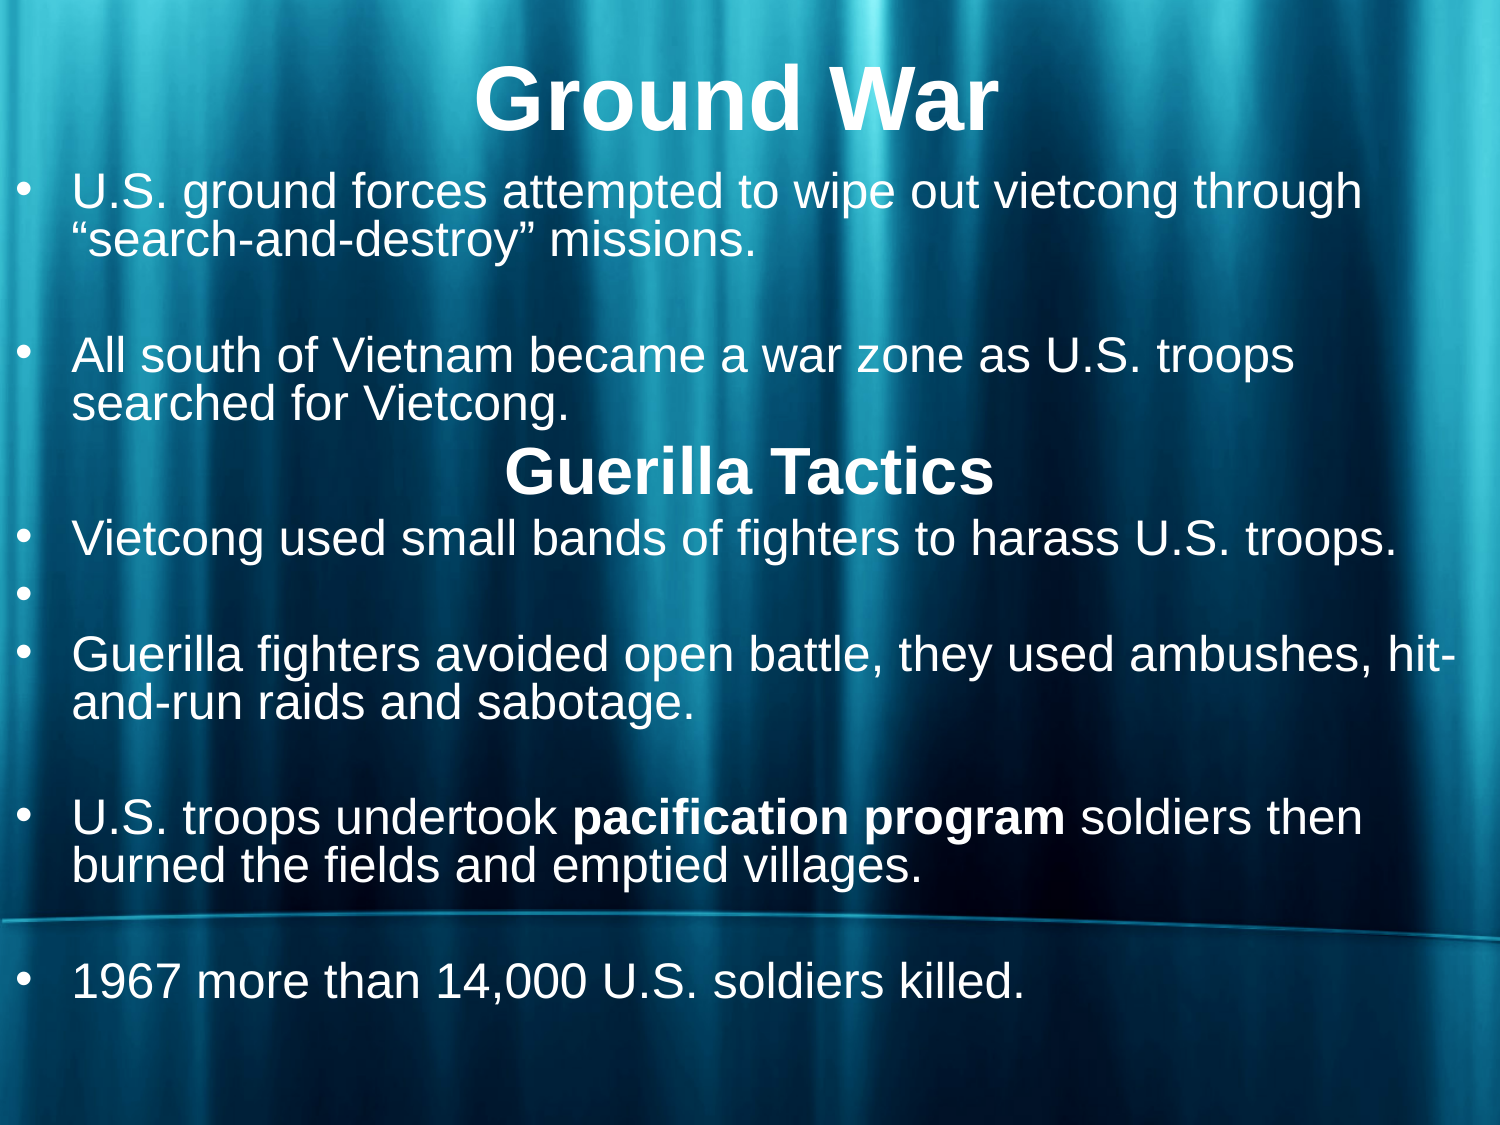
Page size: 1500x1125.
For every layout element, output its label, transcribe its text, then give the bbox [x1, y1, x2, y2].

list U.S. ground forces attempted to wipe out vietcong through “search-and-destroy” missions. All south of Vietnam became a war zone as U.S. troops searched for Vietcong. Guerilla Tactics Vietcong used small bands of fighters to harass U.S. troops. Guerilla fighters avoided open battle, they used ambushes, hit-and-run raids and sabotage. U.S. troops undertook pacification program soldiers then burned the fields and emptied villages. 1967 more than 14,000 U.S. soldiers killed. [0, 162, 1500, 1125]
title Ground War [0, 0, 1500, 162]
